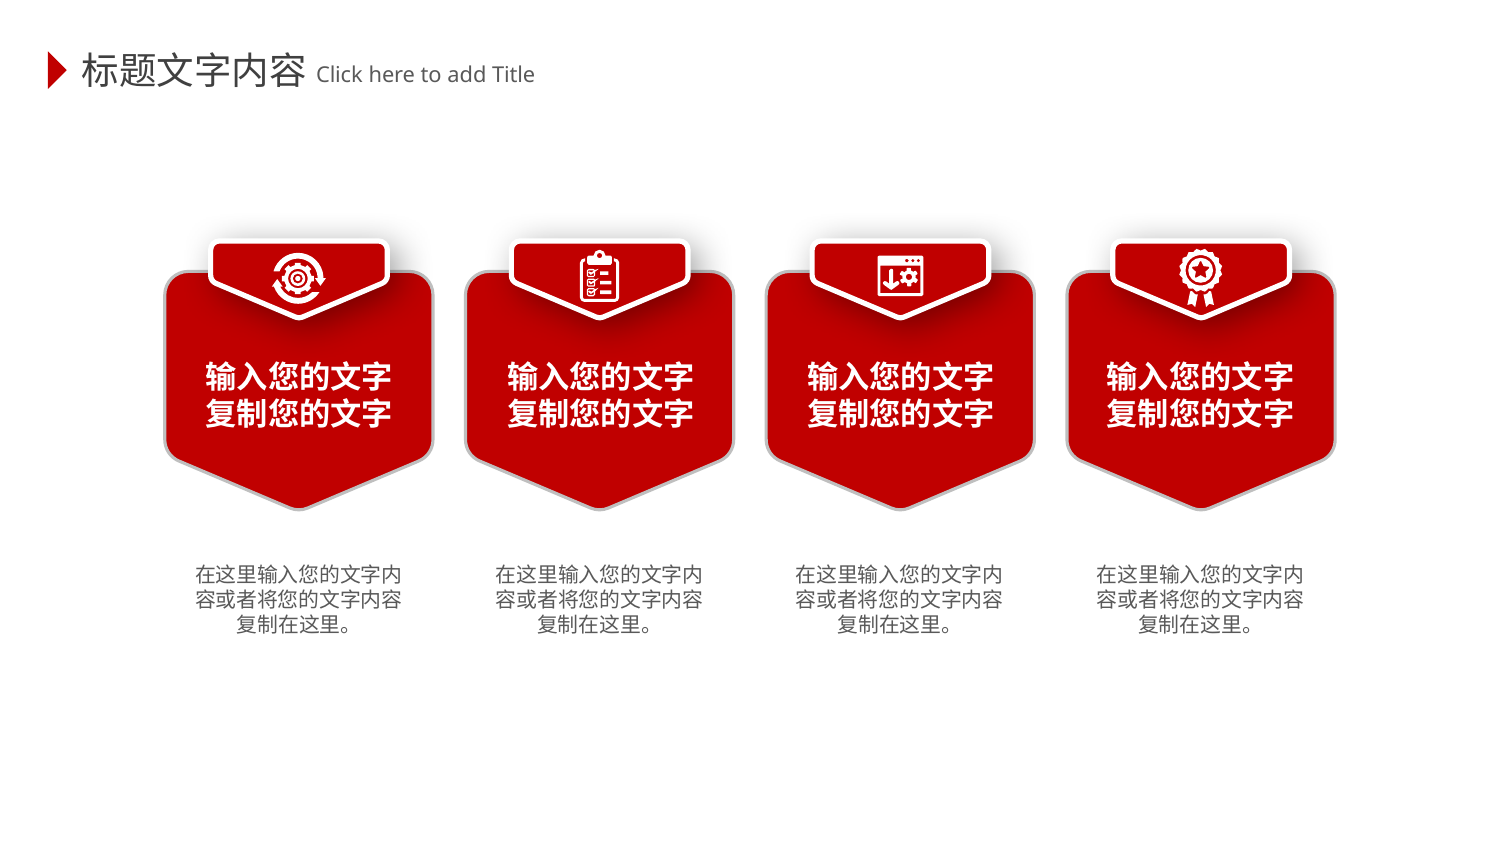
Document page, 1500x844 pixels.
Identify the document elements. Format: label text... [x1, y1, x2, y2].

text_box [1065, 270, 1337, 349]
text_box [765, 270, 1036, 349]
text_box 在这里输入您的文字内容或者将您的文字内容复制在这里。 [1071, 554, 1330, 645]
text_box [271, 252, 326, 304]
text_box 输入您的文字 复制您的文字 [464, 349, 737, 440]
text_box [464, 270, 735, 349]
text_box [163, 270, 435, 349]
text_box 输入您的文字 复制您的文字 [1064, 349, 1337, 440]
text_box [1179, 248, 1223, 308]
text_box 在这里输入您的文字内容或者将您的文字内容复制在这里。 [470, 554, 729, 645]
text_box [1111, 239, 1291, 319]
text_box 输入您的文字 复制您的文字 [764, 349, 1037, 440]
text_box [1065, 440, 1337, 511]
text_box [877, 255, 924, 297]
text_box 输入您的文字 复制您的文字 [163, 349, 436, 440]
text_box [464, 440, 735, 511]
text_box [578, 248, 621, 303]
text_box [48, 39, 558, 101]
text_box [811, 239, 990, 319]
text_box [163, 440, 434, 511]
text_box [765, 440, 1036, 511]
text_box 在这里输入您的文字内容或者将您的文字内容复制在这里。 [170, 554, 428, 645]
text_box [209, 239, 389, 319]
text_box 在这里输入您的文字内容或者将您的文字内容复制在这里。 [771, 554, 1029, 645]
text_box [510, 239, 690, 319]
